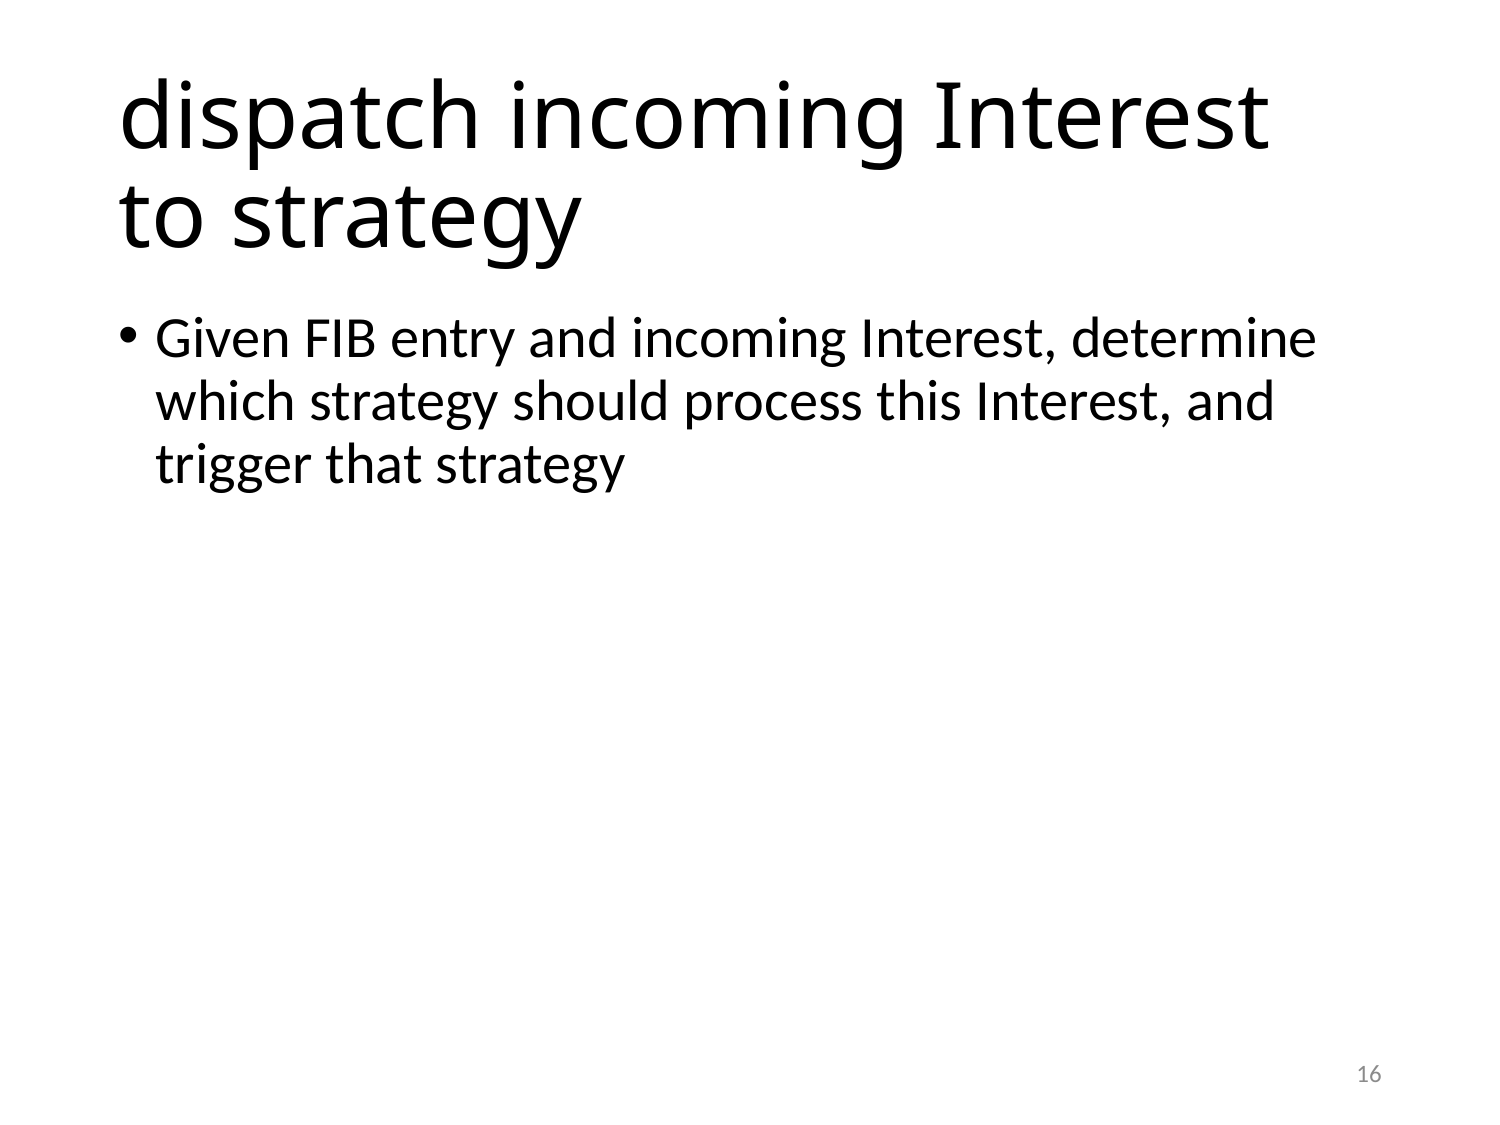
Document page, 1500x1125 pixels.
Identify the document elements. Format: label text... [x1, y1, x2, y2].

list Given FIB entry and incoming Interest, determine which strategy should process this Interest, and trigger that strategy [103, 299, 1397, 1014]
title dispatch incoming Interest to strategy [103, 59, 1397, 278]
slide_number 16 [1059, 1042, 1397, 1103]
